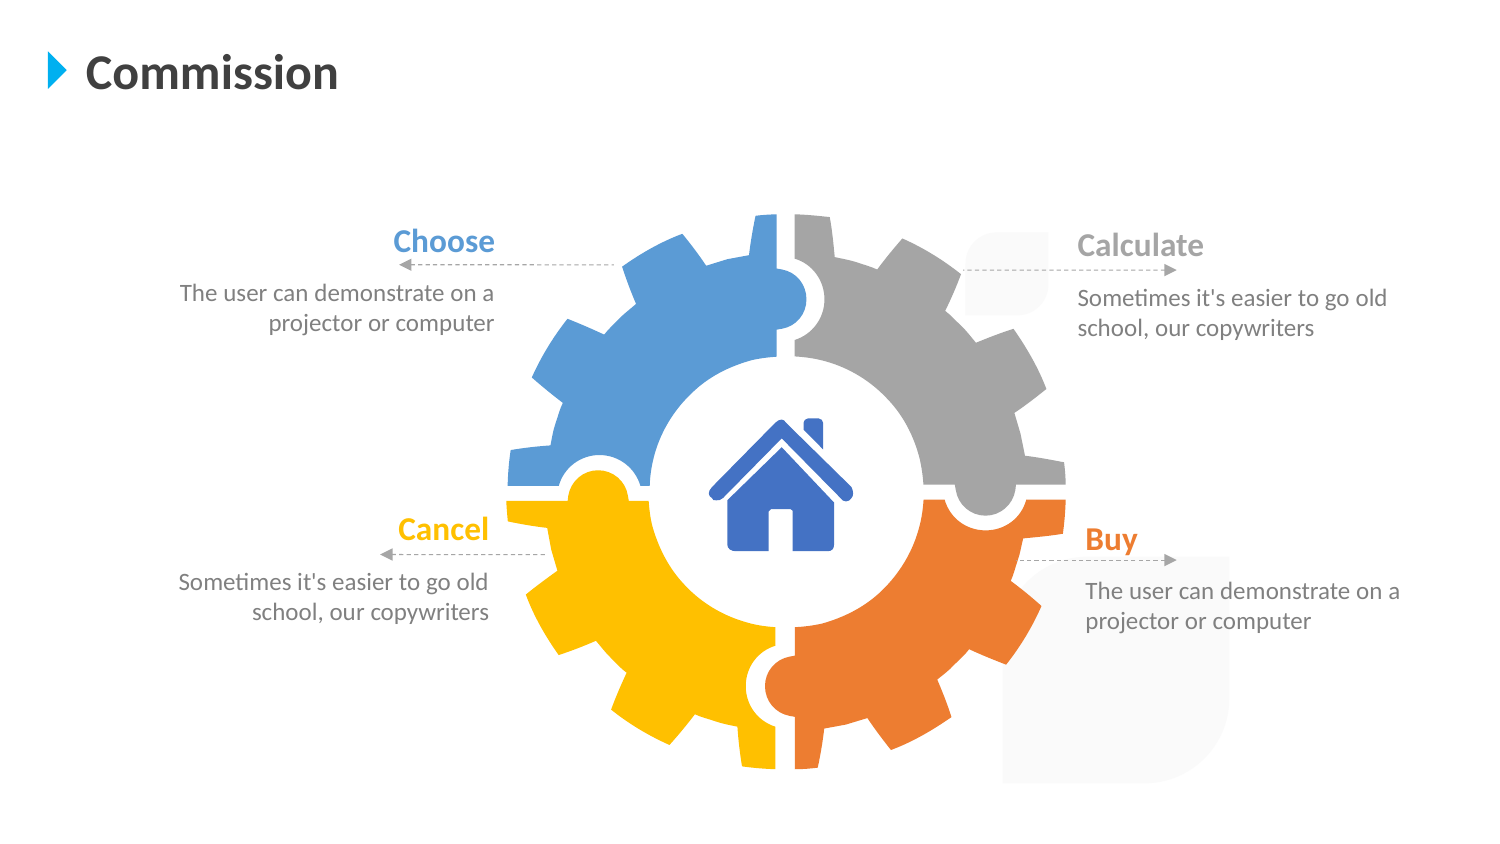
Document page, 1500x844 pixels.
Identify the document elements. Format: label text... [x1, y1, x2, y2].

text_box [803, 418, 824, 450]
text_box Choose The user can demonstrate on a projector or computer [126, 214, 506, 359]
text_box Cancel Sometimes it's easier to go old school, our copywriters [126, 502, 500, 669]
text_box [506, 470, 776, 770]
text_box [708, 419, 854, 502]
text_box [1002, 557, 1152, 784]
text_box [48, 32, 359, 108]
text_box Calculate Sometimes it's easier to go old school, our copywriters [1067, 218, 1421, 395]
text_box [794, 214, 1066, 516]
text_box [965, 232, 1049, 316]
text_box [765, 499, 1066, 770]
text_box [727, 447, 835, 552]
text_box Buy The user can demonstrate on a projector or computer [1075, 511, 1429, 783]
text_box [507, 214, 807, 486]
